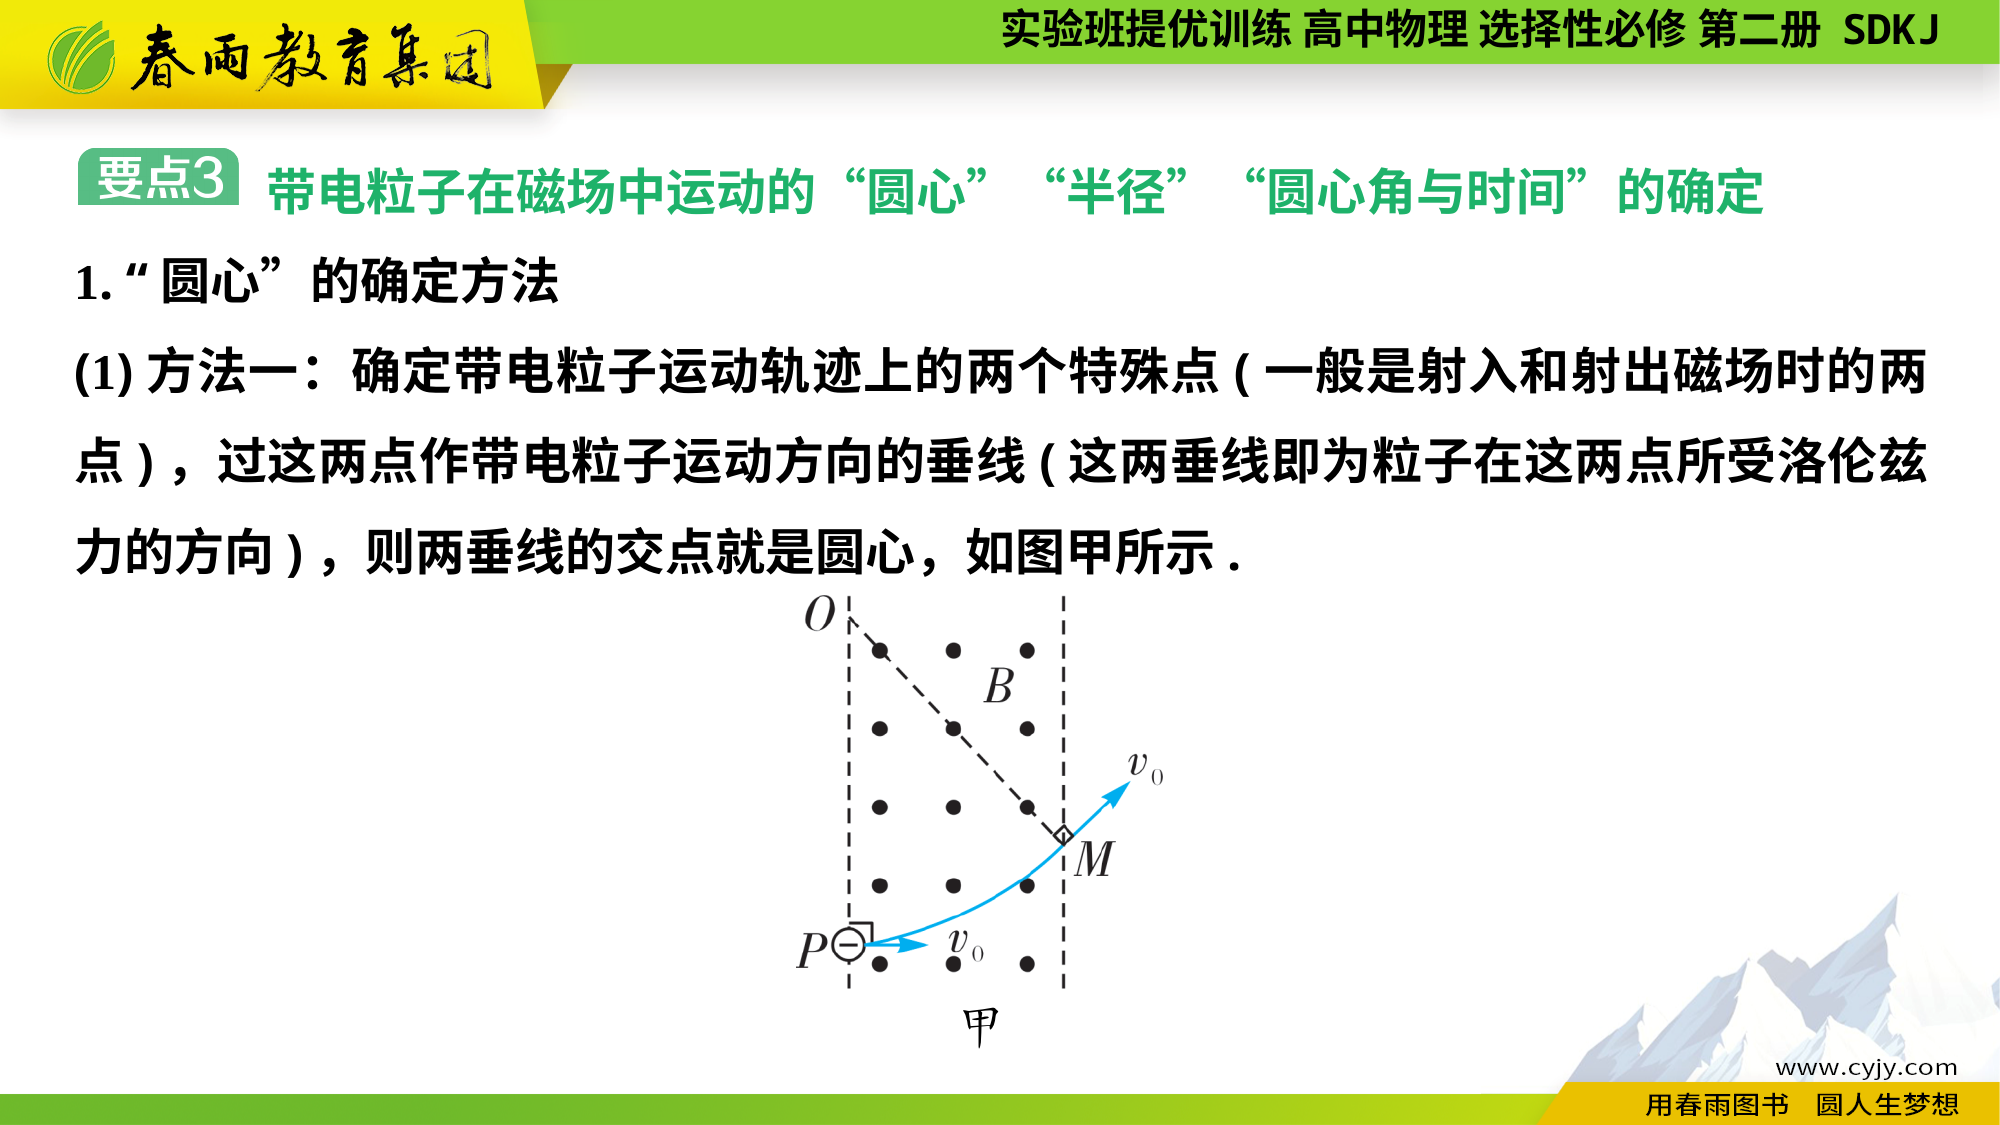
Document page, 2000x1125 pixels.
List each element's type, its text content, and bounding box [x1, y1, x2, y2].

picture [0, 0, 2000, 1125]
list 带电粒子在磁场中运动的“圆心”“半径”“圆心角与时间”的确定 1. “圆心”的确定方法 (1)方法一：确定带电粒子运动轨迹上的两个特殊点(一般是射入和射出磁场时的两点)，过这两点作带电粒子运动方向的垂线(这两垂线即为粒子在这两点所受洛伦兹力的方向)，则两垂线的交点就是圆心，如图甲所示. [59, 122, 1944, 592]
